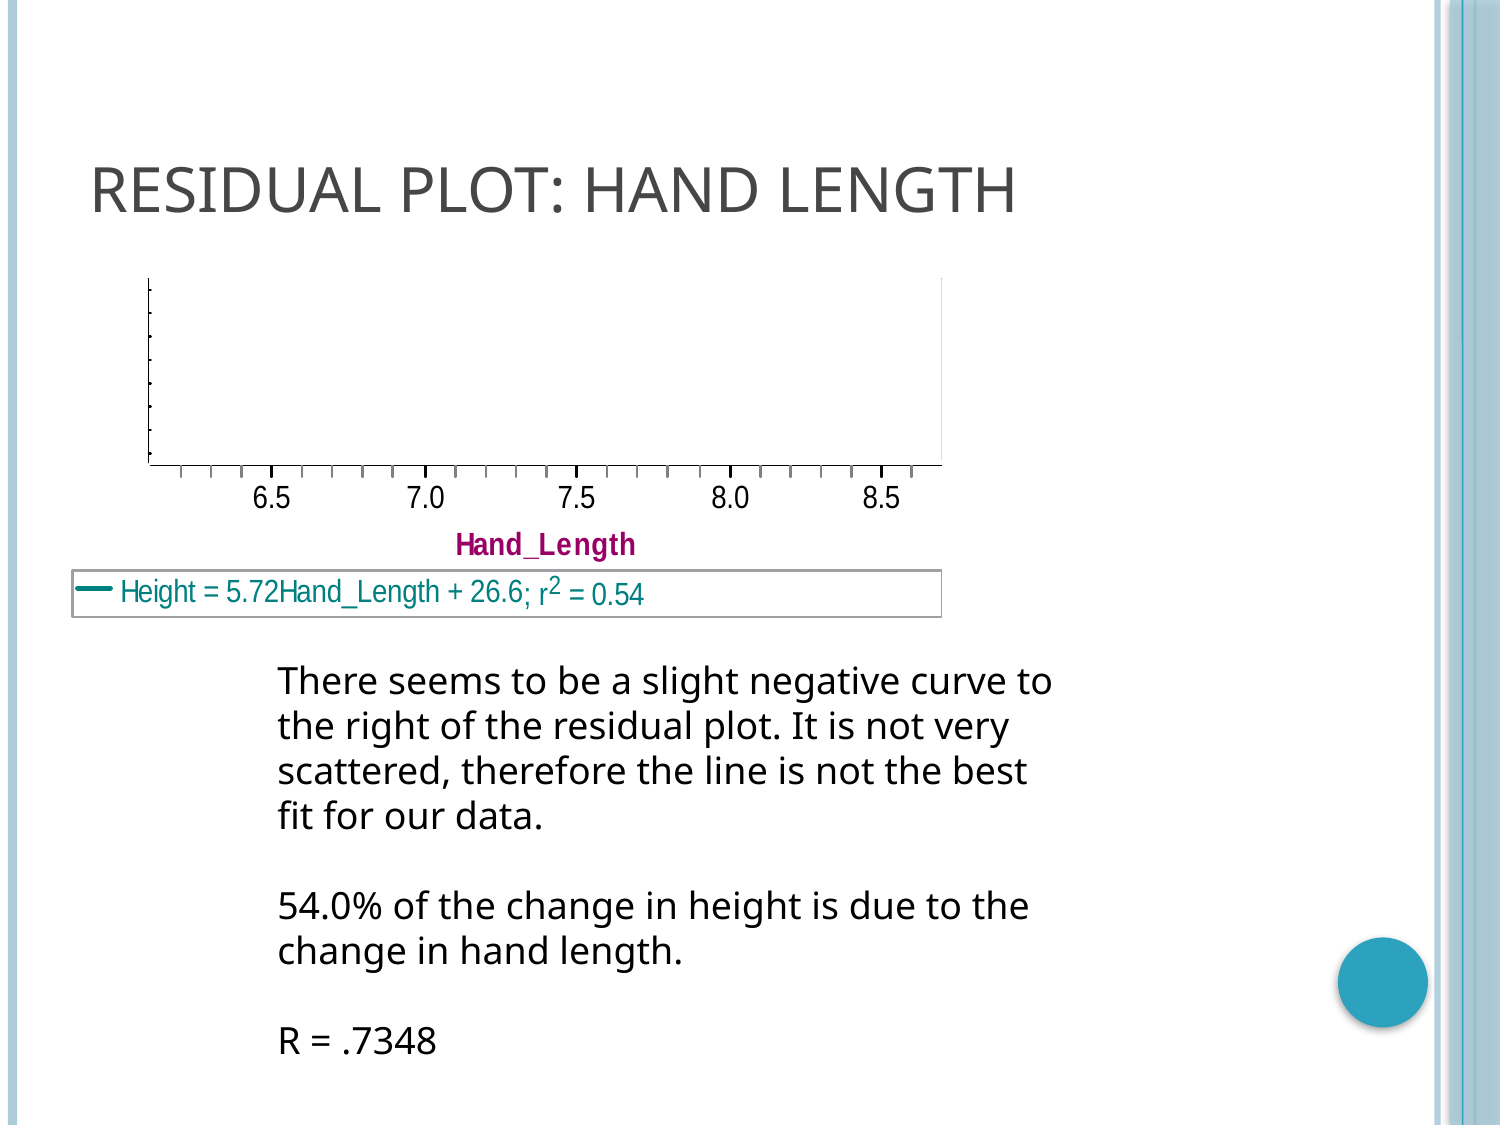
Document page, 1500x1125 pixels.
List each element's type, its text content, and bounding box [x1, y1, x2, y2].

title Residual Plot: Hand Length [75, 45, 1300, 233]
text_box There seems to be a slight negative curve to the right of the residual plot. It is not very scattered, therefore the line is not the best fit for our data. 54.0% of the change in height is due to the change in hand length. R = .7348 [262, 649, 1088, 1070]
picture [61, 274, 945, 621]
